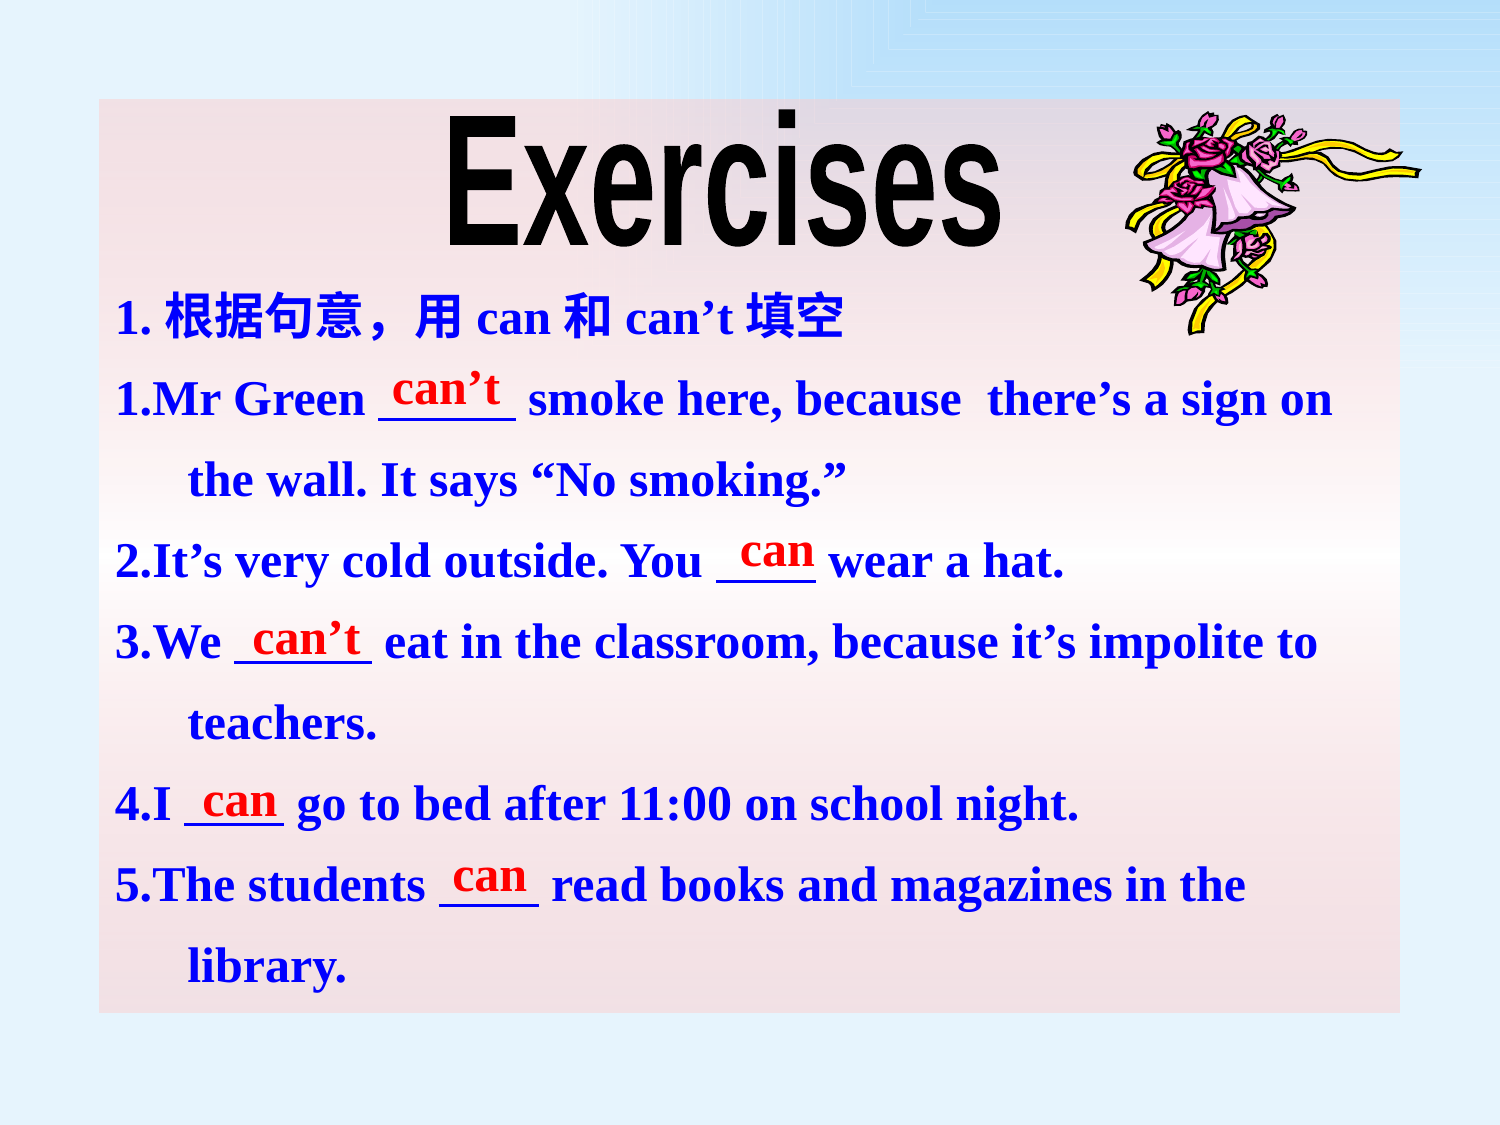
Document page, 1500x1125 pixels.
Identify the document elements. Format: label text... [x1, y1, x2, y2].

text_box [99, 99, 1400, 256]
text_box [99, 1000, 1400, 1013]
text_box 1.根据句意，用can和can’t填空 1.Mr Green smoke here, because there’s a sign on the wall. It says “No smoking.” 2.It’s very cold outside. You wear a hat. 3.We eat in the classroom, because it’s impolite to teachers. 4.I go to bed after 11:00 on school night. 5.The students read books and magazines in the library. [99, 256, 1400, 1000]
text_box can’t [237, 596, 581, 672]
text_box can [437, 834, 733, 910]
text_box can [187, 759, 519, 835]
picture [1124, 109, 1426, 338]
text_box can [724, 509, 938, 584]
text_box can’t [377, 346, 625, 422]
